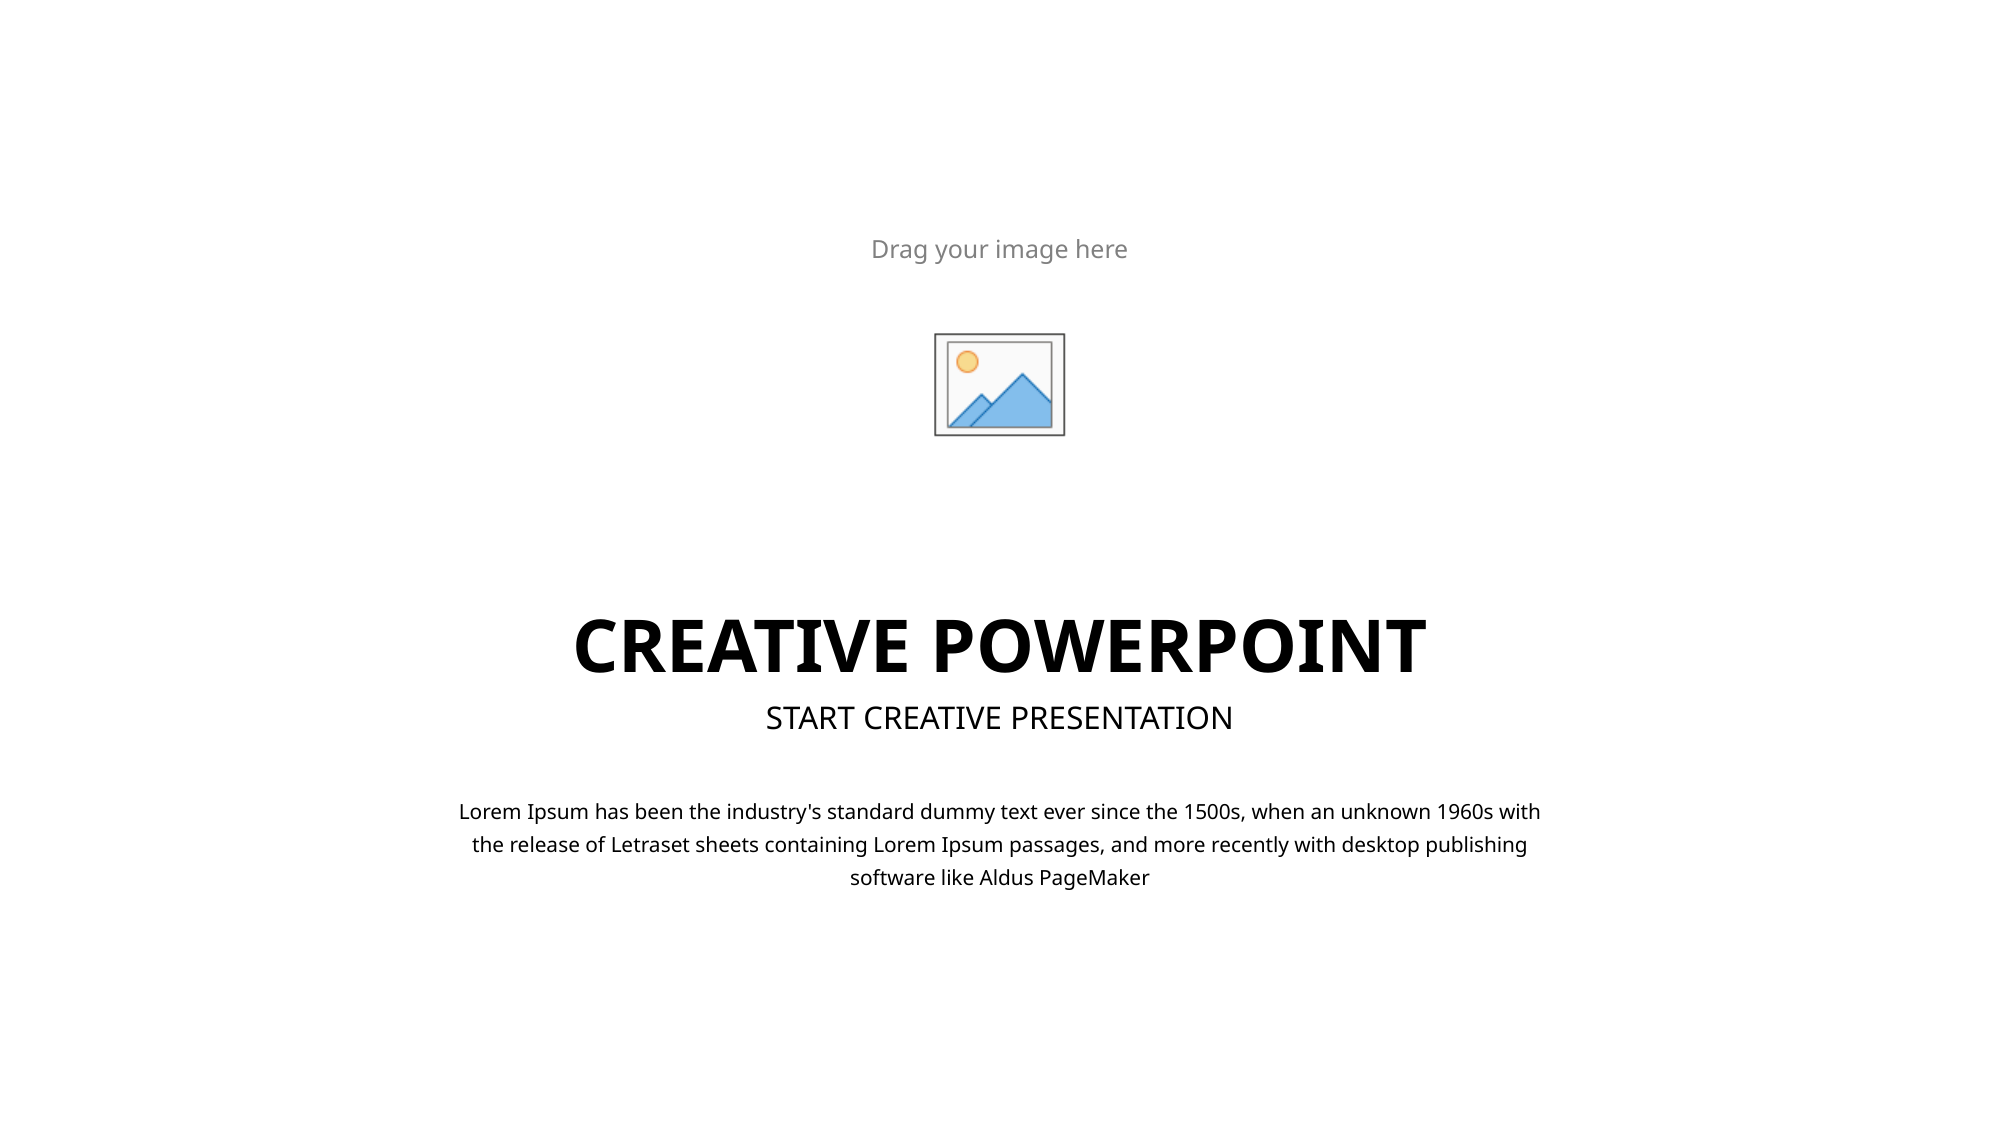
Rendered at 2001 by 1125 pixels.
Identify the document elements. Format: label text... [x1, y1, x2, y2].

text_box Lorem Ipsum has been the industry's standard dummy text ever since the 1500s, when an unknown 1960s with the release of Letraset sheets containing Lorem Ipsum passages, and more recently with desktop publishing software like Aldus PageMaker [431, 782, 1569, 898]
picture [688, 225, 1312, 544]
text_box CREATIVE POWERPOINT [431, 591, 1569, 695]
text_box START CREATIVE PRESENTATION [612, 690, 1388, 743]
